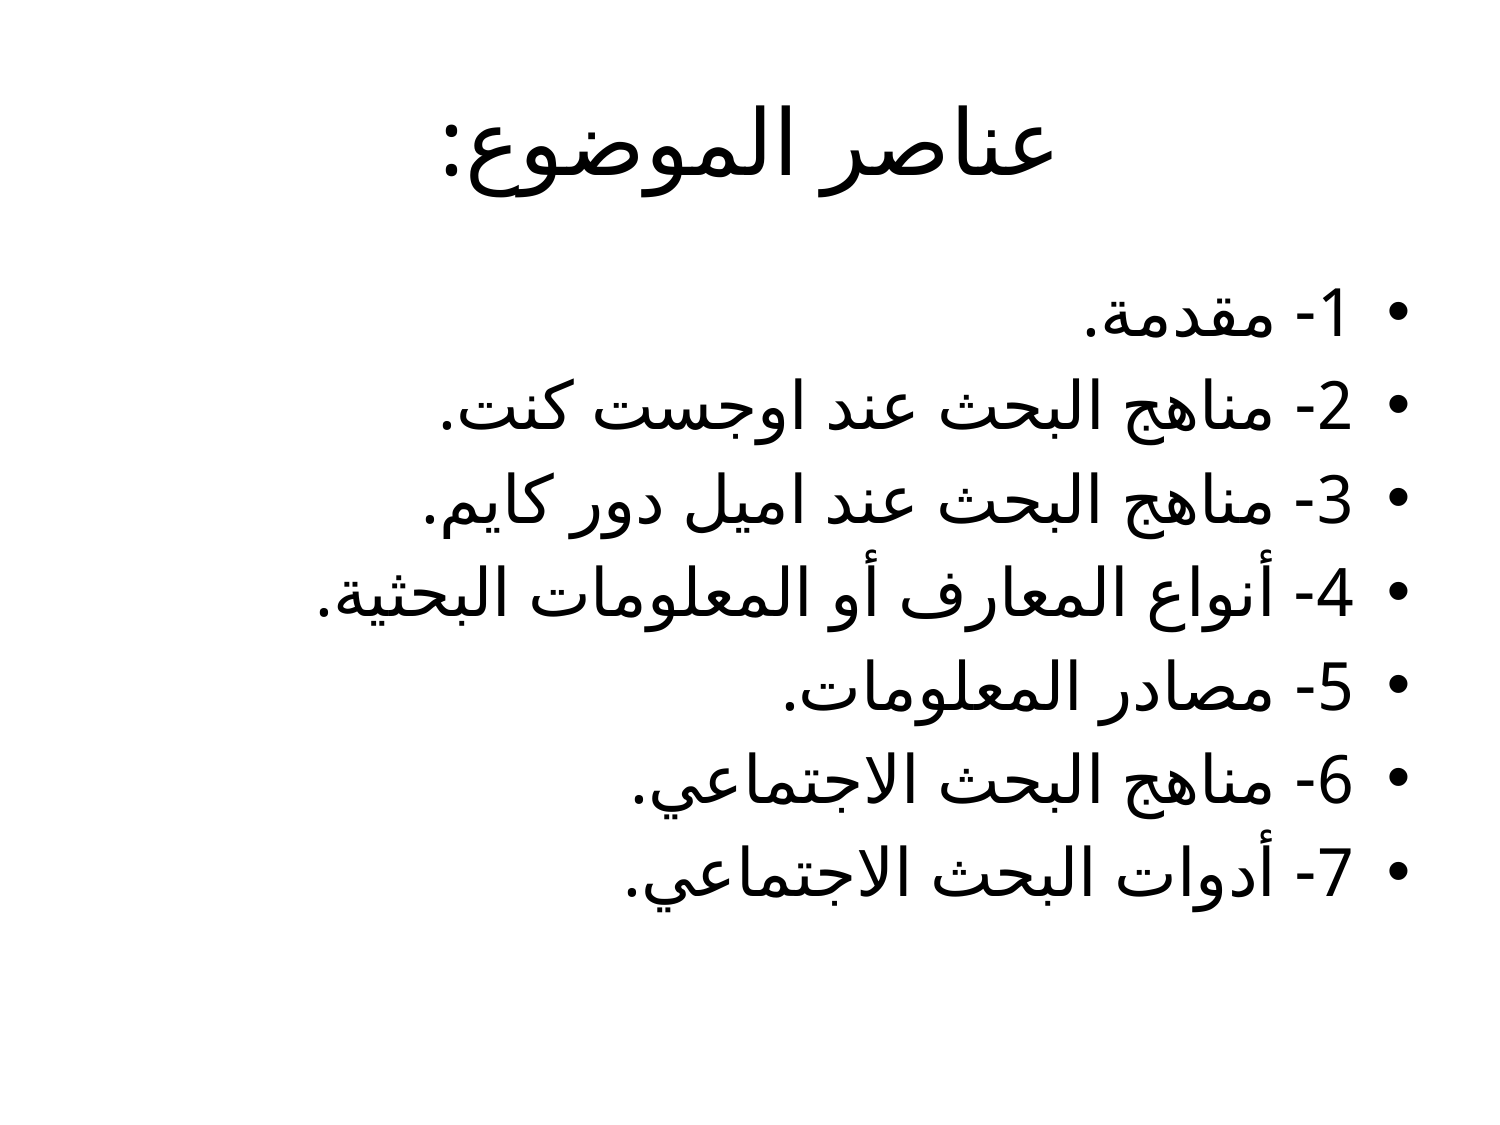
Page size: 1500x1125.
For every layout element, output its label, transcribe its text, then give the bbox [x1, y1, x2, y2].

title عناصر الموضوع: [75, 45, 1425, 233]
list 1- مقدمة. 2- مناهج البحث عند اوجست كنت. 3- مناهج البحث عند اميل دور كايم. 4- أنواع المعارف أو المعلومات البحثية. 5- مصادر المعلومات. 6- مناهج البحث الاجتماعي. 7- أدوات البحث الاجتماعي. [75, 262, 1425, 1005]
